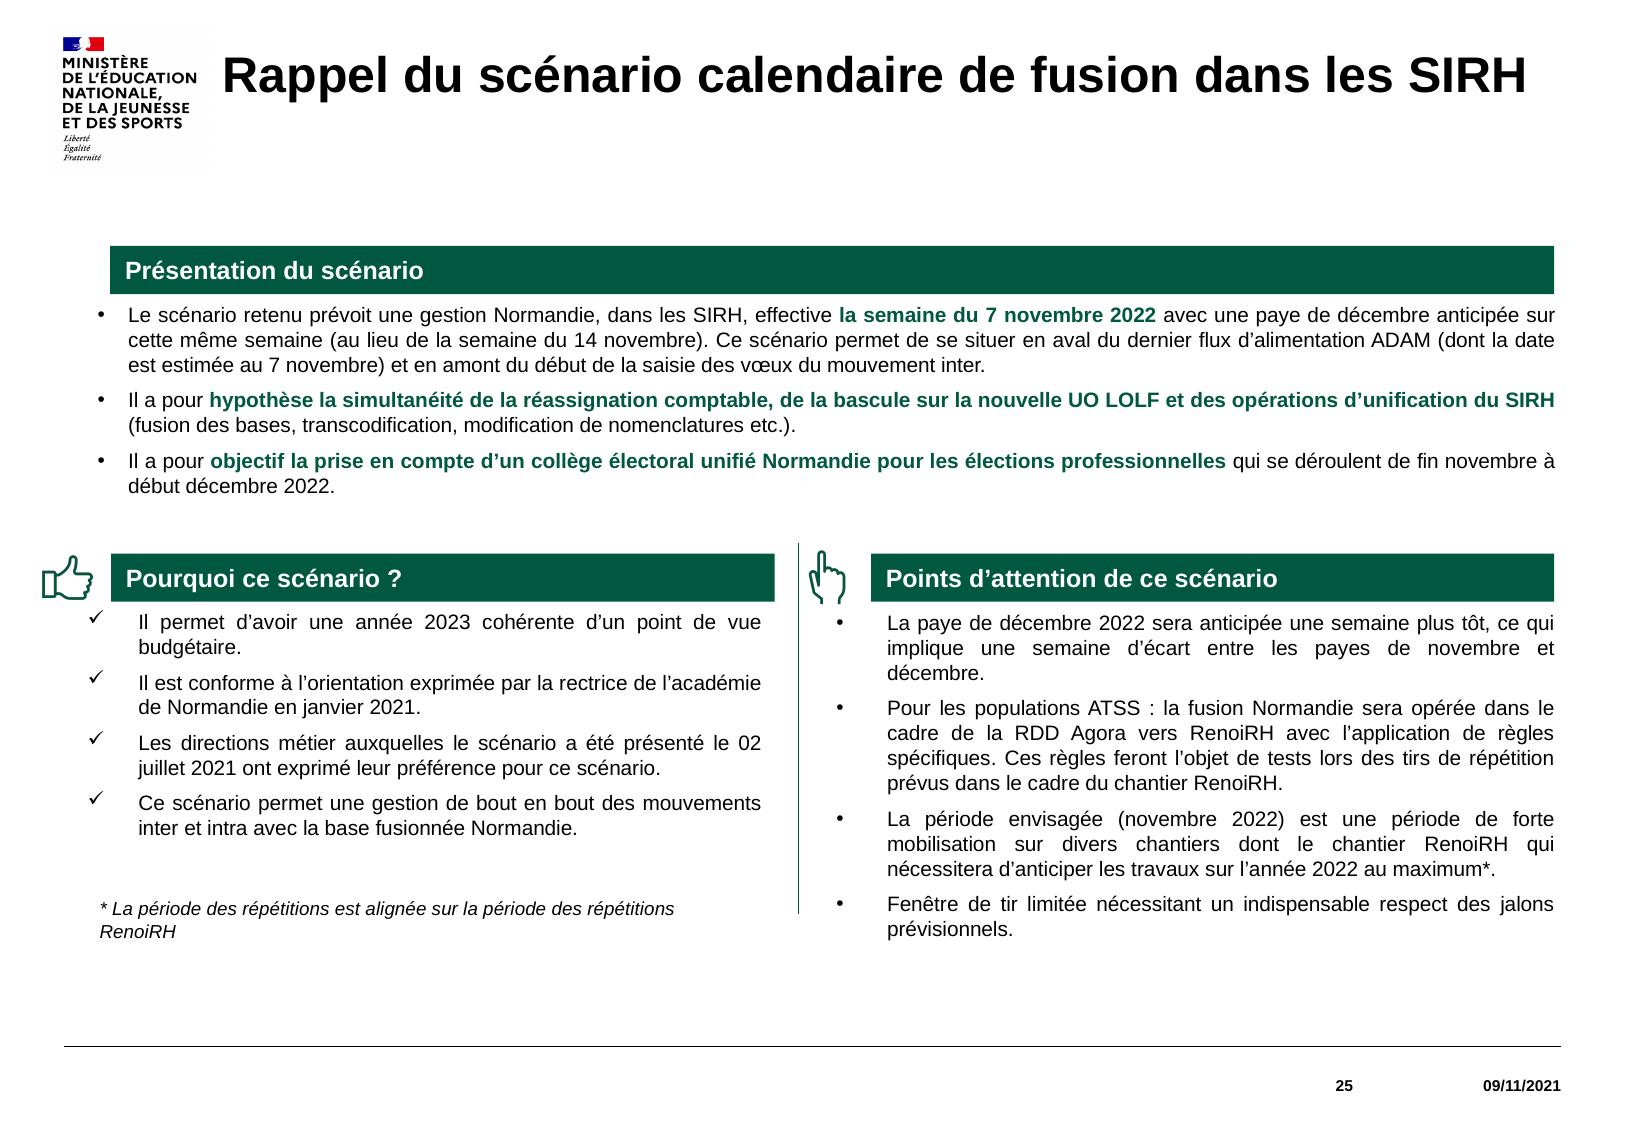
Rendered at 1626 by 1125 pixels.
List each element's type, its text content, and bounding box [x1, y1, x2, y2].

text_box Présentation du scénario [108, 244, 1556, 296]
text_box Points d’attention de ce scénario [869, 552, 1556, 604]
text_box Le scénario retenu prévoit une gestion Normandie, dans les SIRH, effective la semaine du 7 novembre 2022 avec une paye de décembre anticipée sur cette même semaine (au lieu de la semaine du 14 novembre). Ce scénario permet de se situer en aval du dernier flux d’alimentation ADAM (dont la date est estimée au 7 novembre) et en amont du début de la saisie des vœux du mouvement inter. Il a pour hypothèse la simultanéité de la réassignation comptable, de la bascule sur la nouvelle UO LOLF et des opérations d’unification du SIRH (fusion des bases, transcodification, modification de nomenclatures etc.). Il a pour objectif la prise en compte d’un collège électoral unifié Normandie pour les élections professionnelles qui se déroulent de fin novembre à début décembre 2022. [97, 301, 1556, 503]
text_box Il permet d’avoir une année 2023 cohérente d’un point de vue budgétaire. Il est conforme à l’orientation exprimée par la rectrice de l’académie de Normandie en janvier 2021. Les directions métier auxquelles le scénario a été présenté le 02 juillet 2021 ont exprimé leur préférence pour ce scénario. Ce scénario permet une gestion de bout en bout des mouvements inter et intra avec la base fusionnée Normandie. [87, 608, 762, 856]
title Rappel du scénario calendaire de fusion dans les SIRH [222, 49, 1611, 114]
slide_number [1354, 1046, 1562, 1125]
picture [38, 548, 97, 607]
text_box * La période des répétitions est alignée sur la période des répétitions RenoiRH [84, 889, 754, 950]
picture [48, 23, 211, 174]
picture [799, 548, 857, 607]
text_box La paye de décembre 2022 sera anticipée une semaine plus tôt, ce qui implique une semaine d’écart entre les payes de novembre et décembre. Pour les populations ATSS : la fusion Normandie sera opérée dans le cadre de la RDD Agora vers RenoiRH avec l’application de règles spécifiques. Ces règles feront l’objet de tests lors des tirs de répétition prévus dans le cadre du chantier RenoiRH. La période envisagée (novembre 2022) est une période de forte mobilisation sur divers chantiers dont le chantier RenoiRH qui nécessitera d’anticiper les travaux sur l’année 2022 au maximum*. Fenêtre de tir limitée nécessitant un indispensable respect des jalons prévisionnels. [836, 609, 1555, 926]
slide_number 25 [1113, 1046, 1354, 1125]
text_box Pourquoi ce scénario ? [109, 552, 777, 604]
